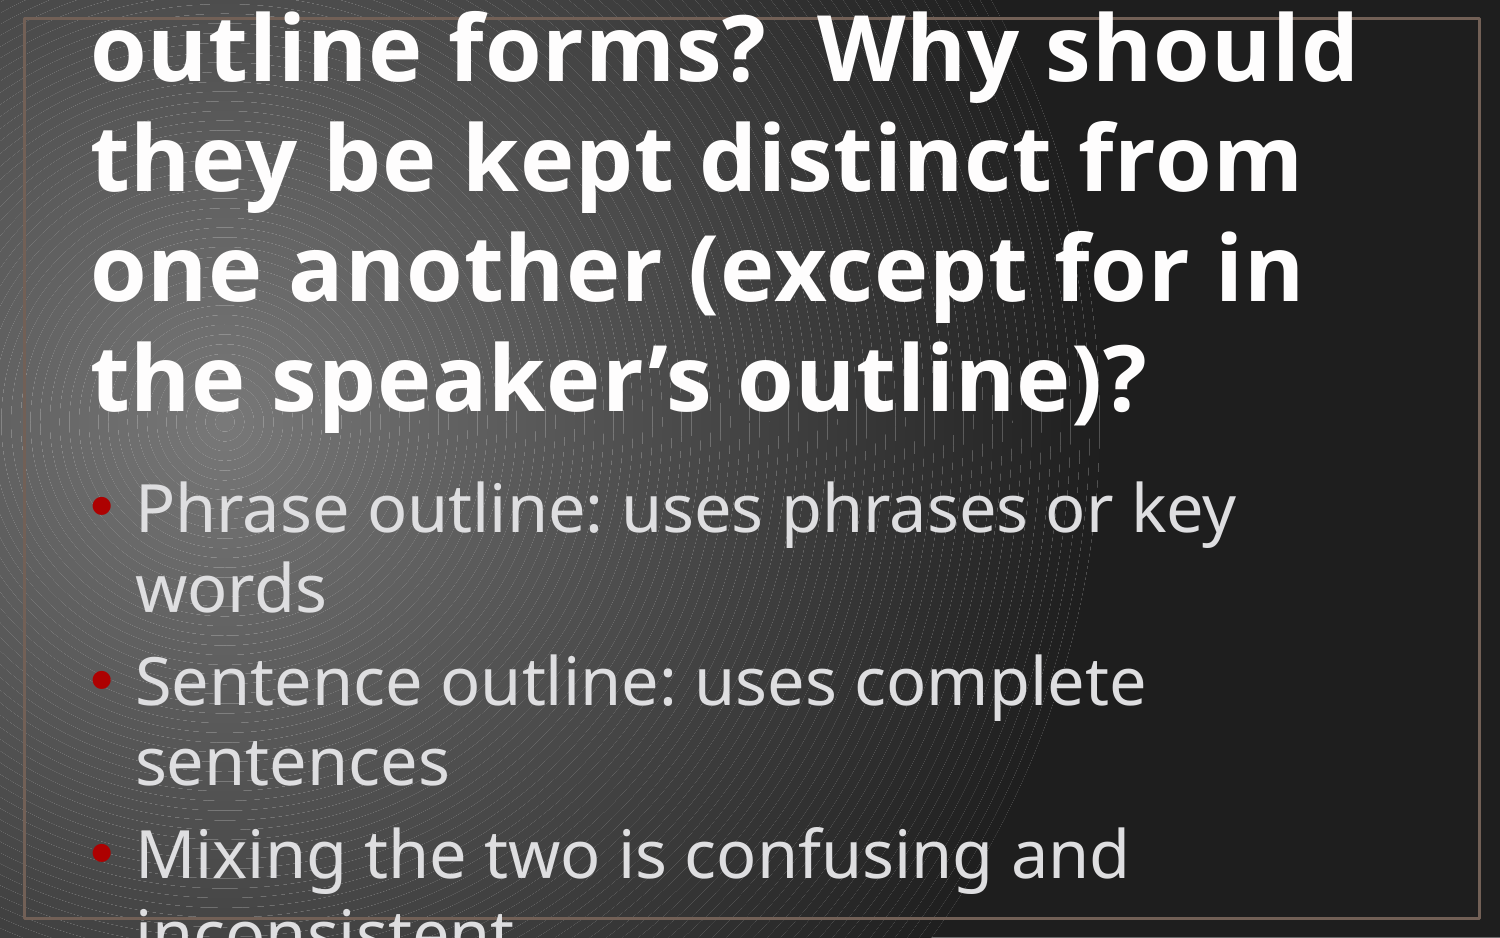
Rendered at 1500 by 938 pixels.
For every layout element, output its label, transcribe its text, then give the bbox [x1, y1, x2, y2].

title 5) What are two possible outline forms? Why should they be kept distinct from one another (except for in the speaker’s outline)? [75, 41, 1425, 438]
list Phrase outline: uses phrases or key words Sentence outline: uses complete sentences Mixing the two is confusing and inconsistent [75, 458, 1425, 838]
